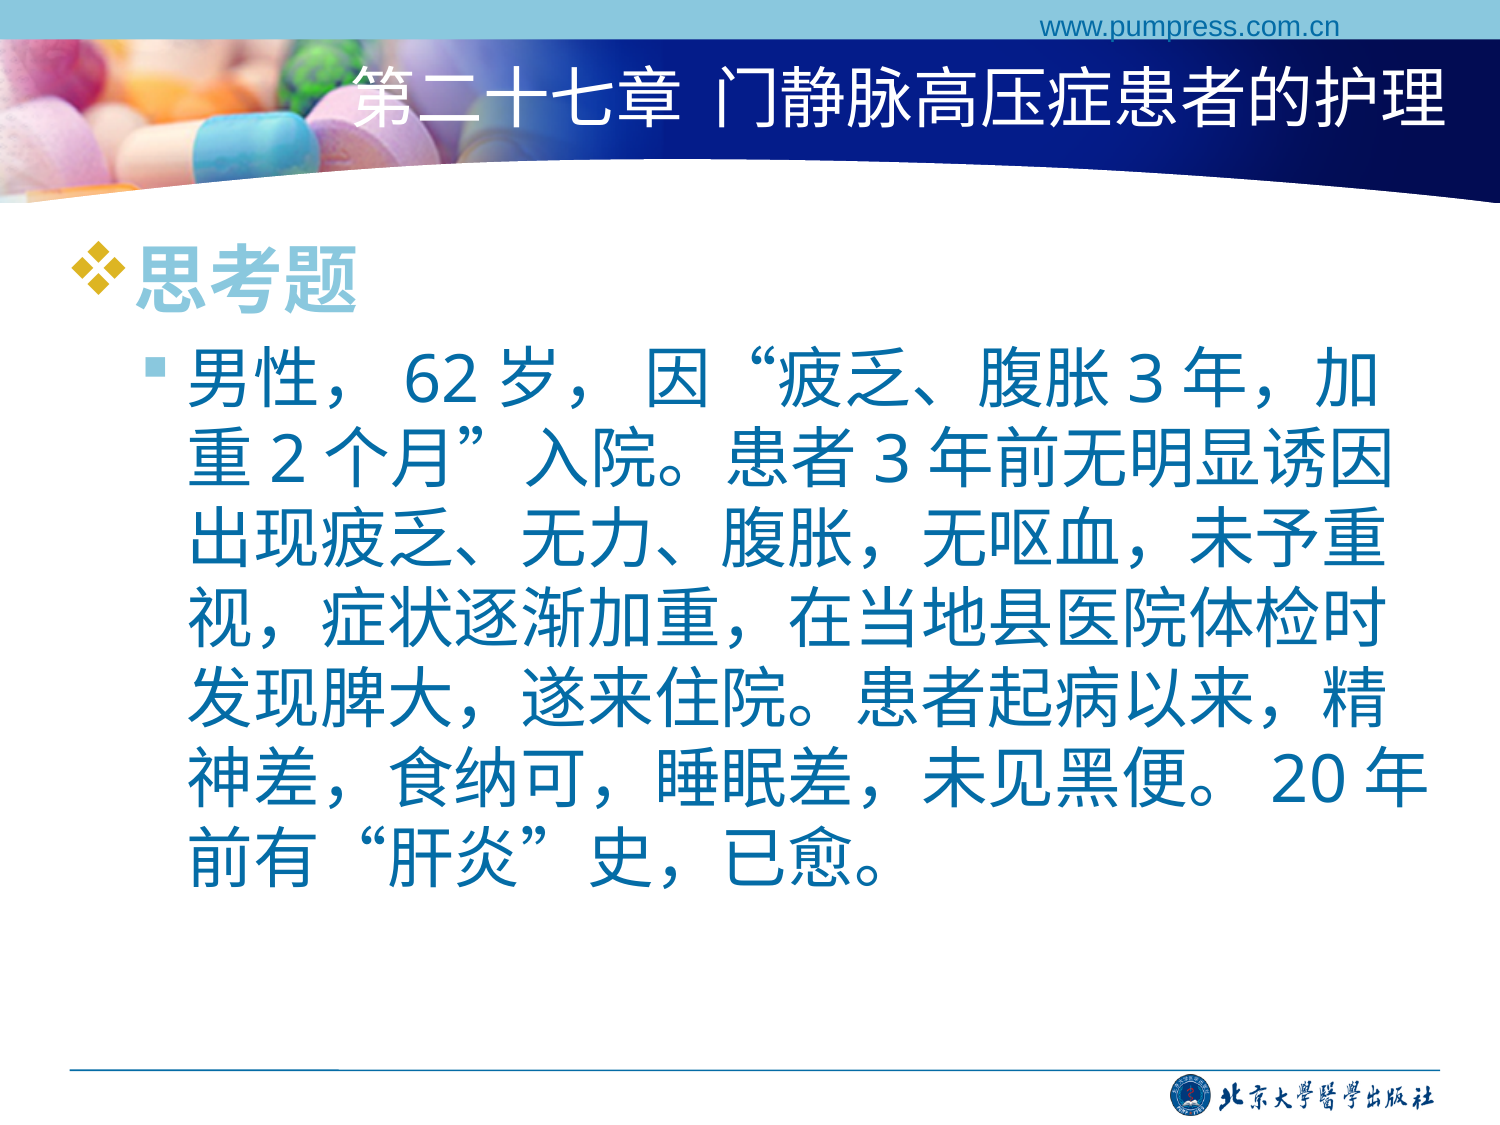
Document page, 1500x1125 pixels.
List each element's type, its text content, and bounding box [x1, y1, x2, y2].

list 思考题 男性，62岁， 因“疲乏、腹胀3年，加重2个月”入院。患者3年前无明显诱因出现疲乏、无力、腹胀，无呕血，未予重视，症状逐渐加重，在当地县医院体检时发现脾大，遂来住院。患者起病以来，精神差，食纳可，睡眠差，未见黑便。20年前有“肝炎”史，已愈。 [49, 224, 1463, 1026]
title 第二十七章 门静脉高压症患者的护理 [137, 49, 1463, 143]
picture [1170, 1074, 1436, 1118]
slide_number www.pumpress.com.cn [1025, 0, 1463, 38]
picture [0, 40, 1500, 203]
